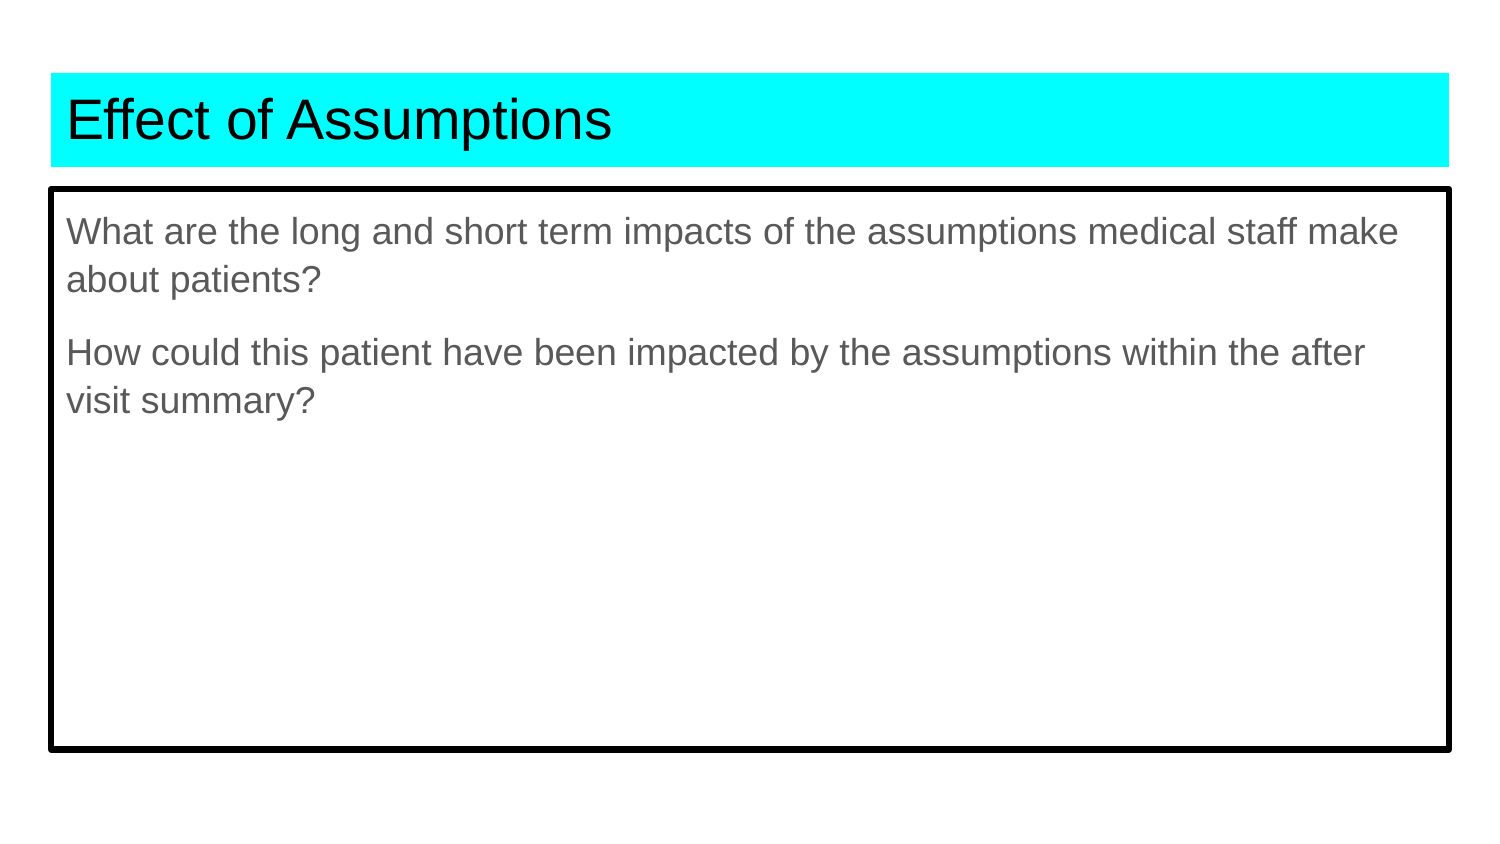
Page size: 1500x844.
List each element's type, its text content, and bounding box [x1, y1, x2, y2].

list What are the long and short term impacts of the assumptions medical staff make about patients? How could this patient have been impacted by the assumptions within the after visit summary? [51, 189, 1449, 750]
title Effect of Assumptions [51, 72, 1449, 167]
